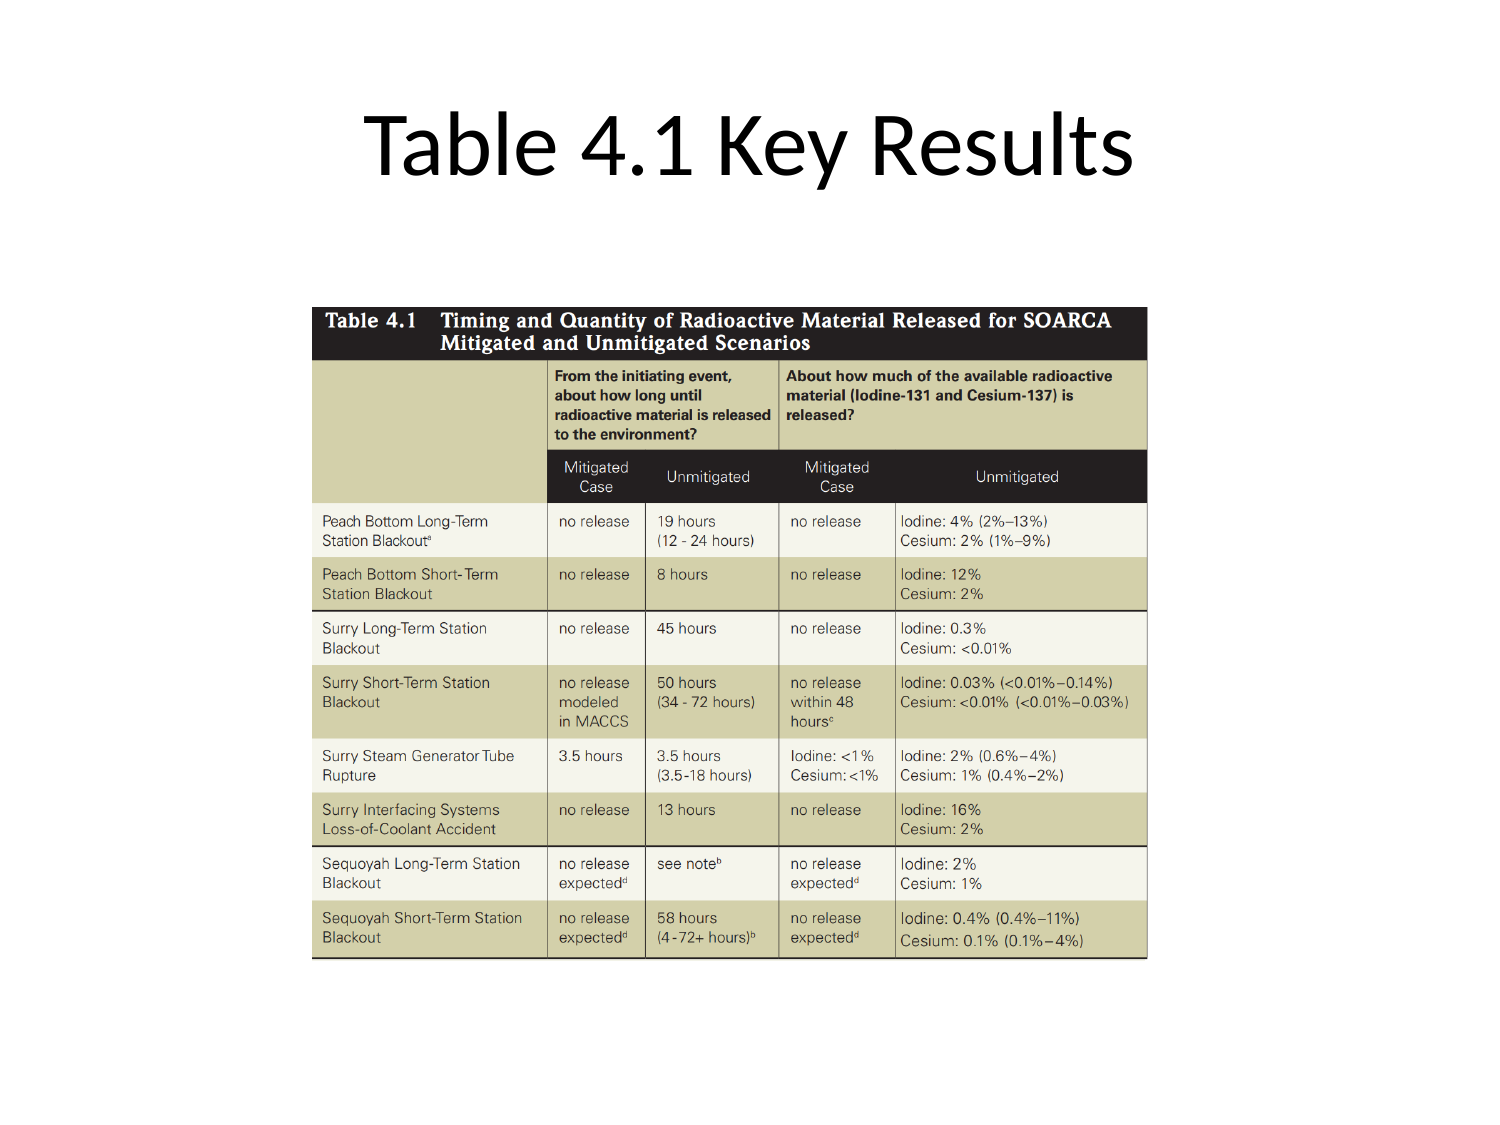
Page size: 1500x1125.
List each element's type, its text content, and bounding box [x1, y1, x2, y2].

title Table 4.1 Key Results [75, 45, 1425, 233]
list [312, 306, 1188, 961]
